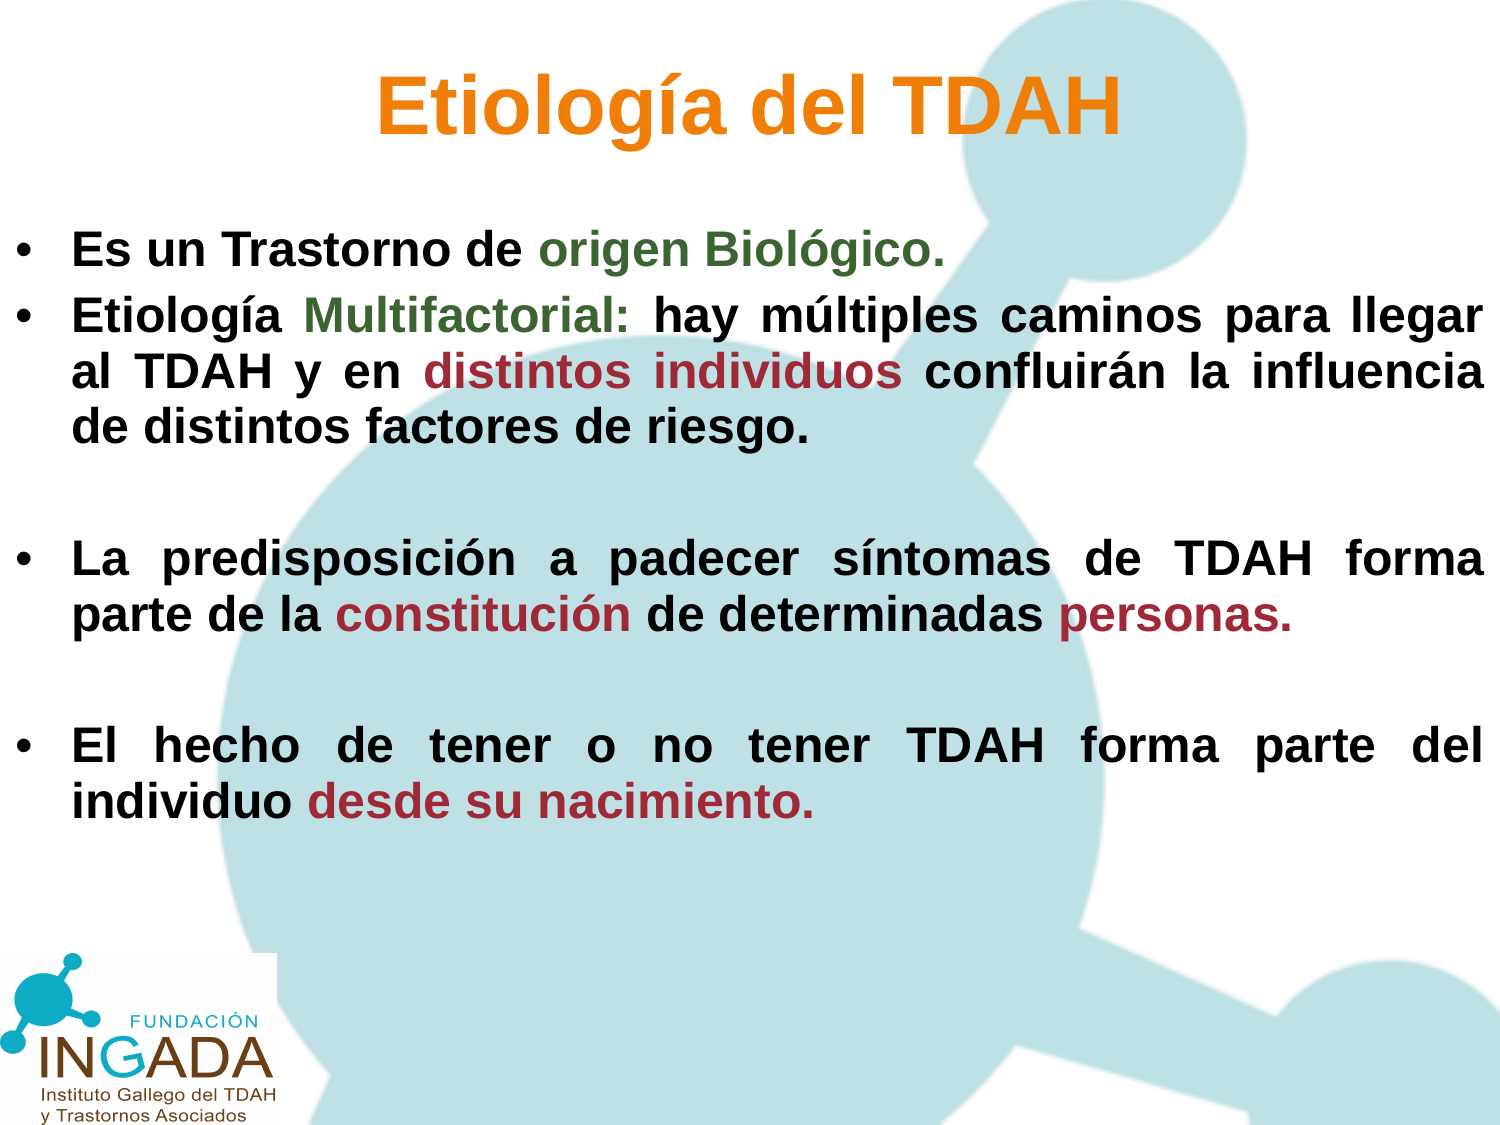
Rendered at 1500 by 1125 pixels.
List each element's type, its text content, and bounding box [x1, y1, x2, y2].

list Es un Trastorno de origen Biológico. Etiología Multifactorial: hay múltiples caminos para llegar al TDAH y en distintos individuos confluirán la influencia de distintos factores de riesgo. La predisposición a padecer síntomas de TDAH forma parte de la constitución de determinadas personas. El hecho de tener o no tener TDAH forma parte del individuo desde su nacimiento. [0, 213, 1500, 1006]
title Etiología del TDAH [75, 30, 1425, 180]
picture [0, 1006, 277, 1125]
